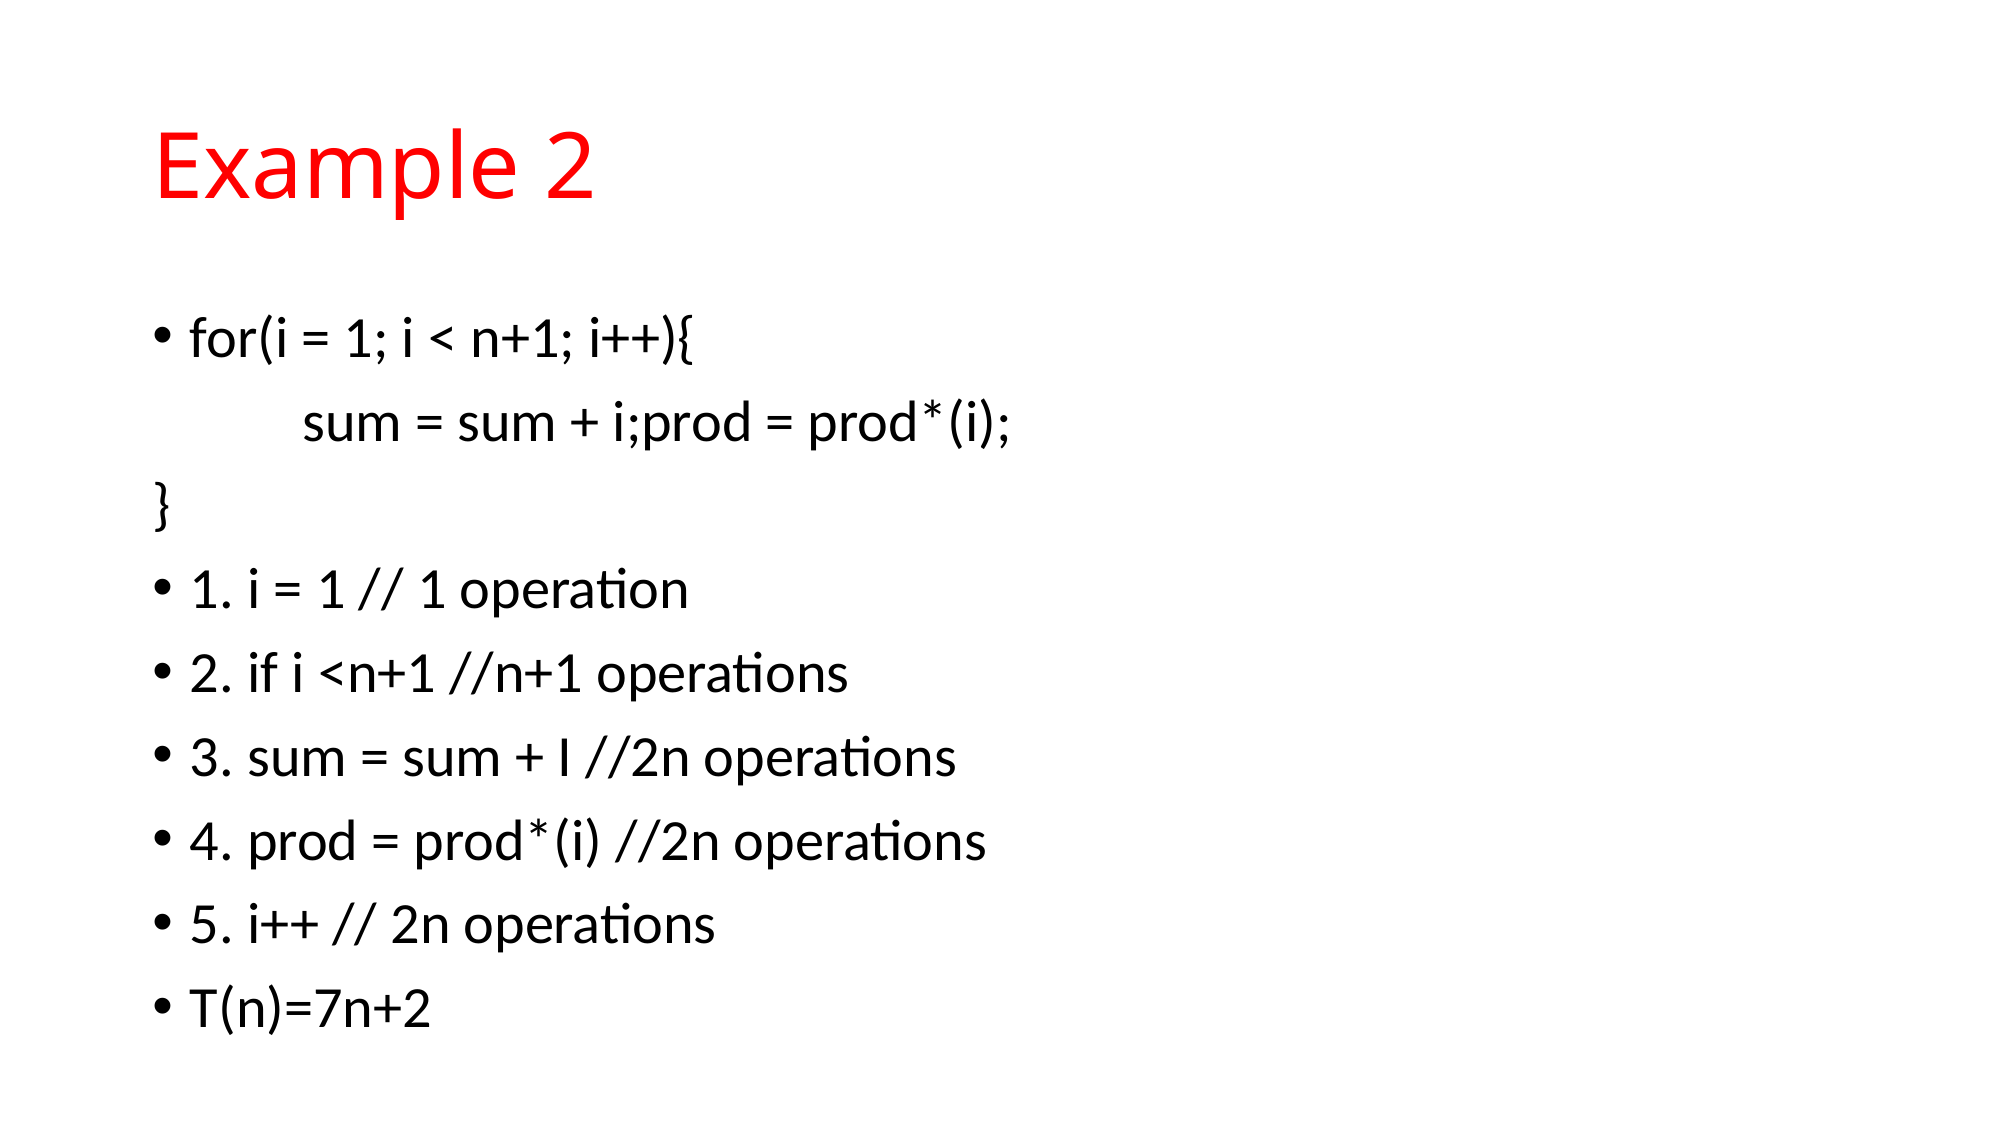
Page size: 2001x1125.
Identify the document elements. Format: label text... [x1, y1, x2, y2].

list for(i = 1; i < n+1; i++){ sum = sum + i;prod = prod*(i); } 1. i = 1 // 1 operation 2. if i <n+1 //n+1 operations 3. sum = sum + I //2n operations 4. prod = prod*(i) //2n operations 5. i++ // 2n operations T(n)=7n+2 [137, 299, 1863, 1014]
title Example 2 [137, 59, 1863, 278]
